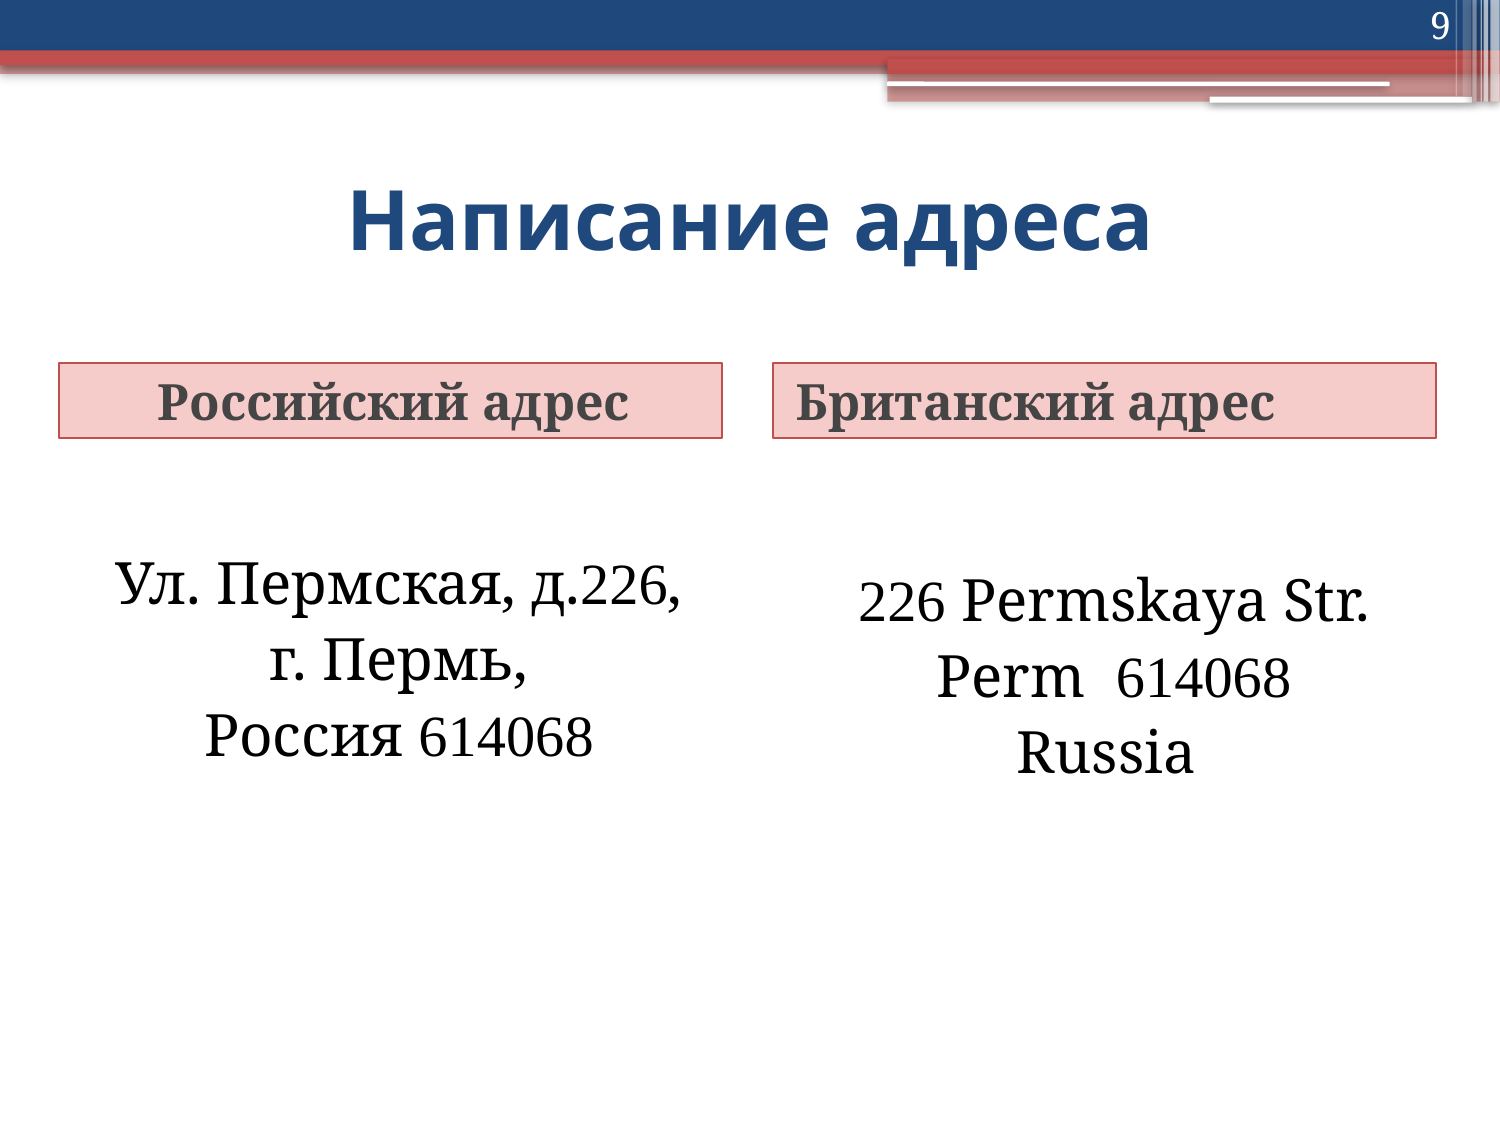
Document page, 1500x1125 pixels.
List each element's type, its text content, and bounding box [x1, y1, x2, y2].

list Российский адрес [58, 362, 723, 439]
list Британский адрес [772, 362, 1437, 439]
title Написание адреса [62, 128, 1438, 305]
list Ул. Пермская, д.226, г. Пермь, Россия 614068 [58, 386, 722, 1025]
slide_number 9 [1341, 0, 1466, 61]
list 226 Permskaya Str. Perm 614068 Russia [773, 386, 1437, 1025]
